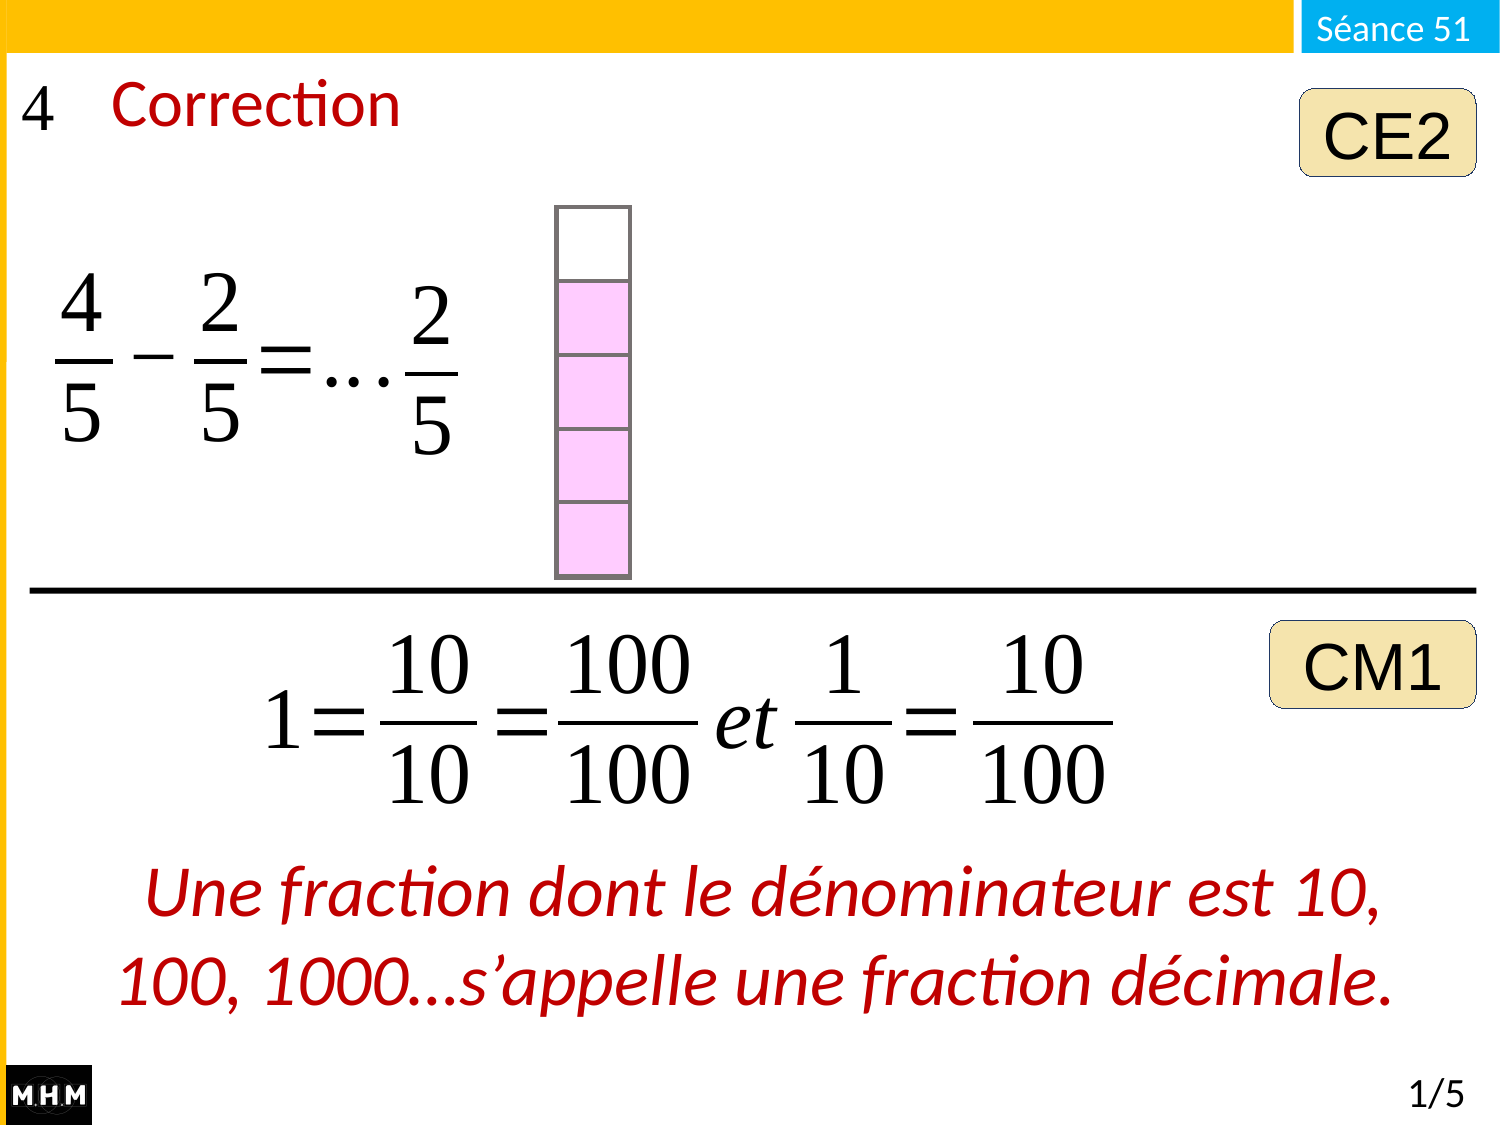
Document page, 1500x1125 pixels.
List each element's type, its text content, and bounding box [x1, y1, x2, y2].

text_box Une fraction dont le dénominateur est 10, 100, 1000…s’appelle une fraction décimale. [59, 835, 1469, 1027]
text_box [556, 207, 631, 579]
list 1/5 [1373, 1064, 1500, 1125]
text_box Correction [96, 60, 478, 149]
text_box CE2 [1299, 88, 1477, 177]
picture [6, 1065, 92, 1125]
text_box CM1 [1269, 620, 1477, 709]
